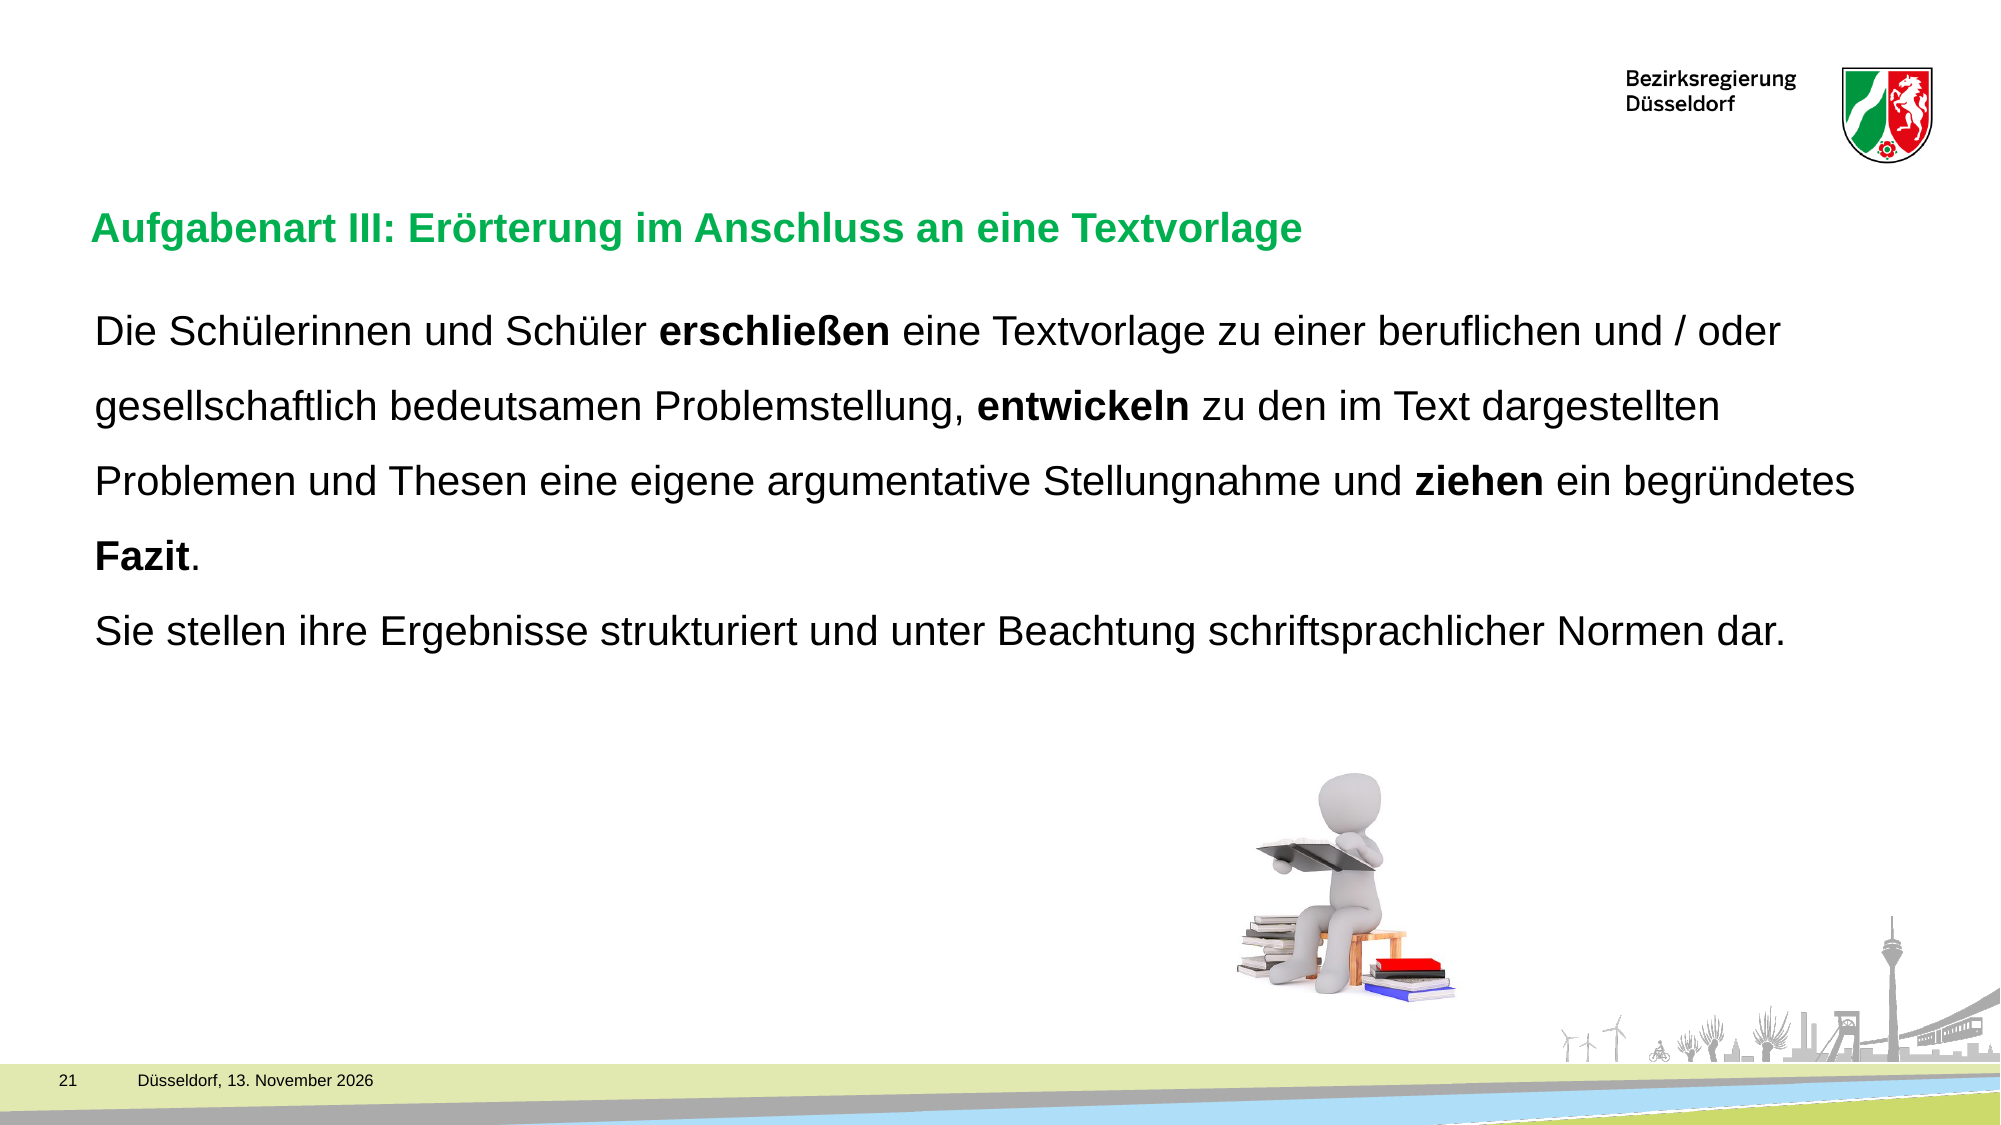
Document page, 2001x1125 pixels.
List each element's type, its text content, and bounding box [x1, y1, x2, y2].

footer Düsseldorf, 15. November 2023 [137, 1070, 595, 1125]
slide_number 21 [58, 1070, 123, 1125]
picture [1625, 66, 1933, 164]
title Aufgabenart III: Erörterung im Anschluss an eine Textvorlage [90, 172, 1957, 279]
list Die Schülerinnen und Schüler erschließen eine Textvorlage zu einer beruflichen und / oder gesellschaftlich bedeutsamen Problemstellung, entwickeln zu den im Text dargestellten Problemen und Thesen eine eigene argumentative Stellungnahme und ziehen ein begründetes Fazit. Sie stellen ihre Ergebnisse strukturiert und unter Beachtung schriftsprachlicher Normen dar. [19, 279, 1886, 823]
picture [0, 739, 2000, 1125]
